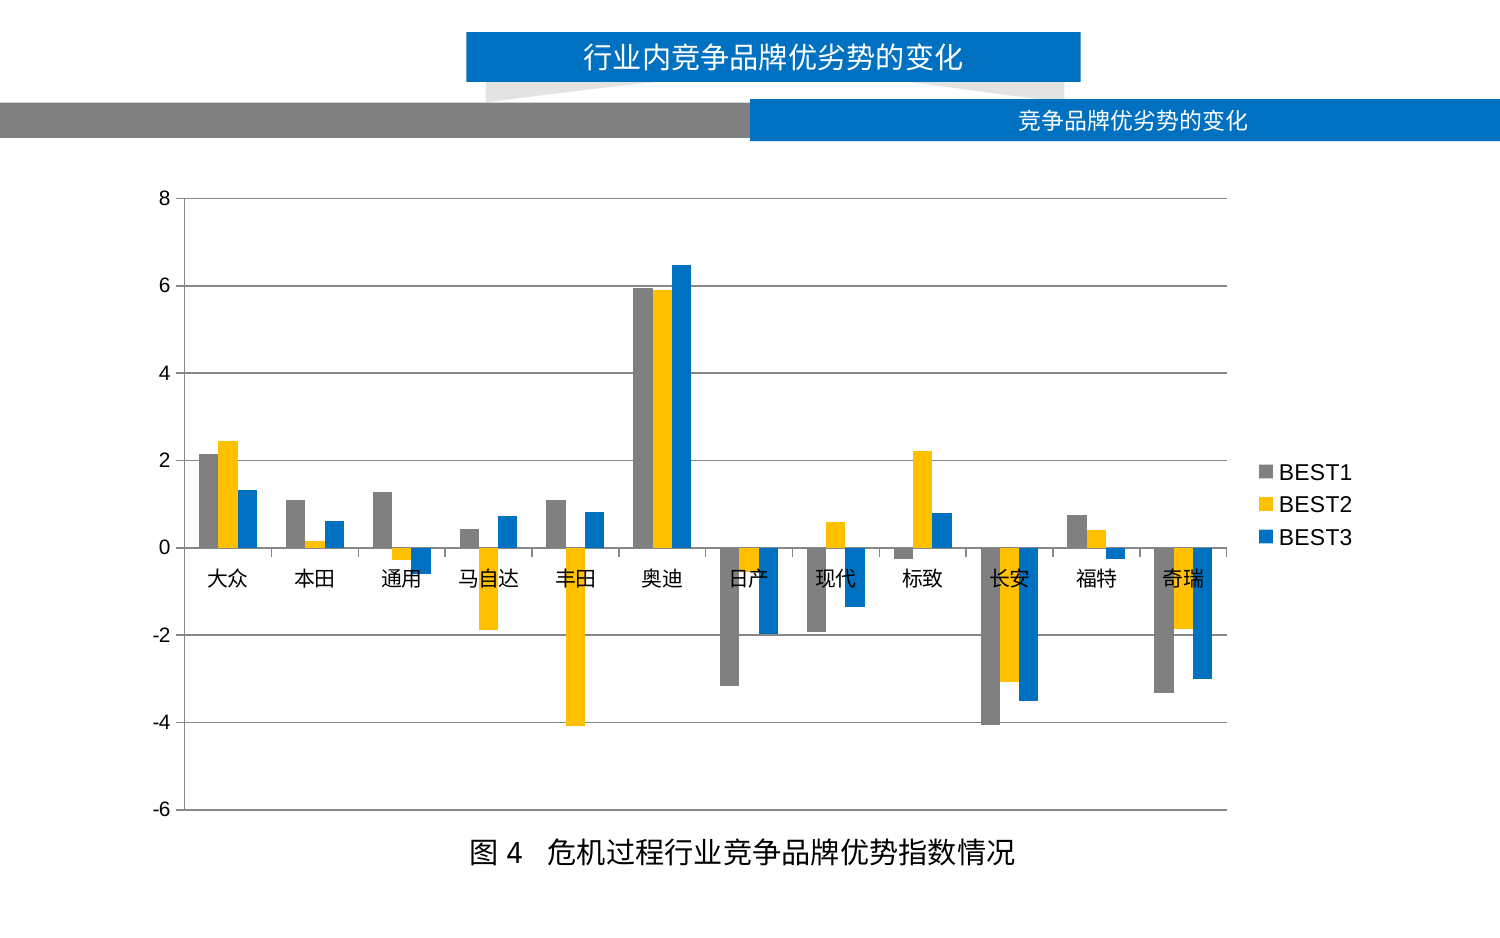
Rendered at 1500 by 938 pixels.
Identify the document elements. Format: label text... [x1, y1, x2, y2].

text_box 图4 危机过程行业竞争品牌优势指数情况 [454, 844, 1031, 877]
text_box 竞争品牌优劣势的变化 [750, 99, 1500, 142]
chart [127, 173, 1373, 836]
text_box [0, 102, 750, 138]
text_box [466, 31, 1081, 103]
